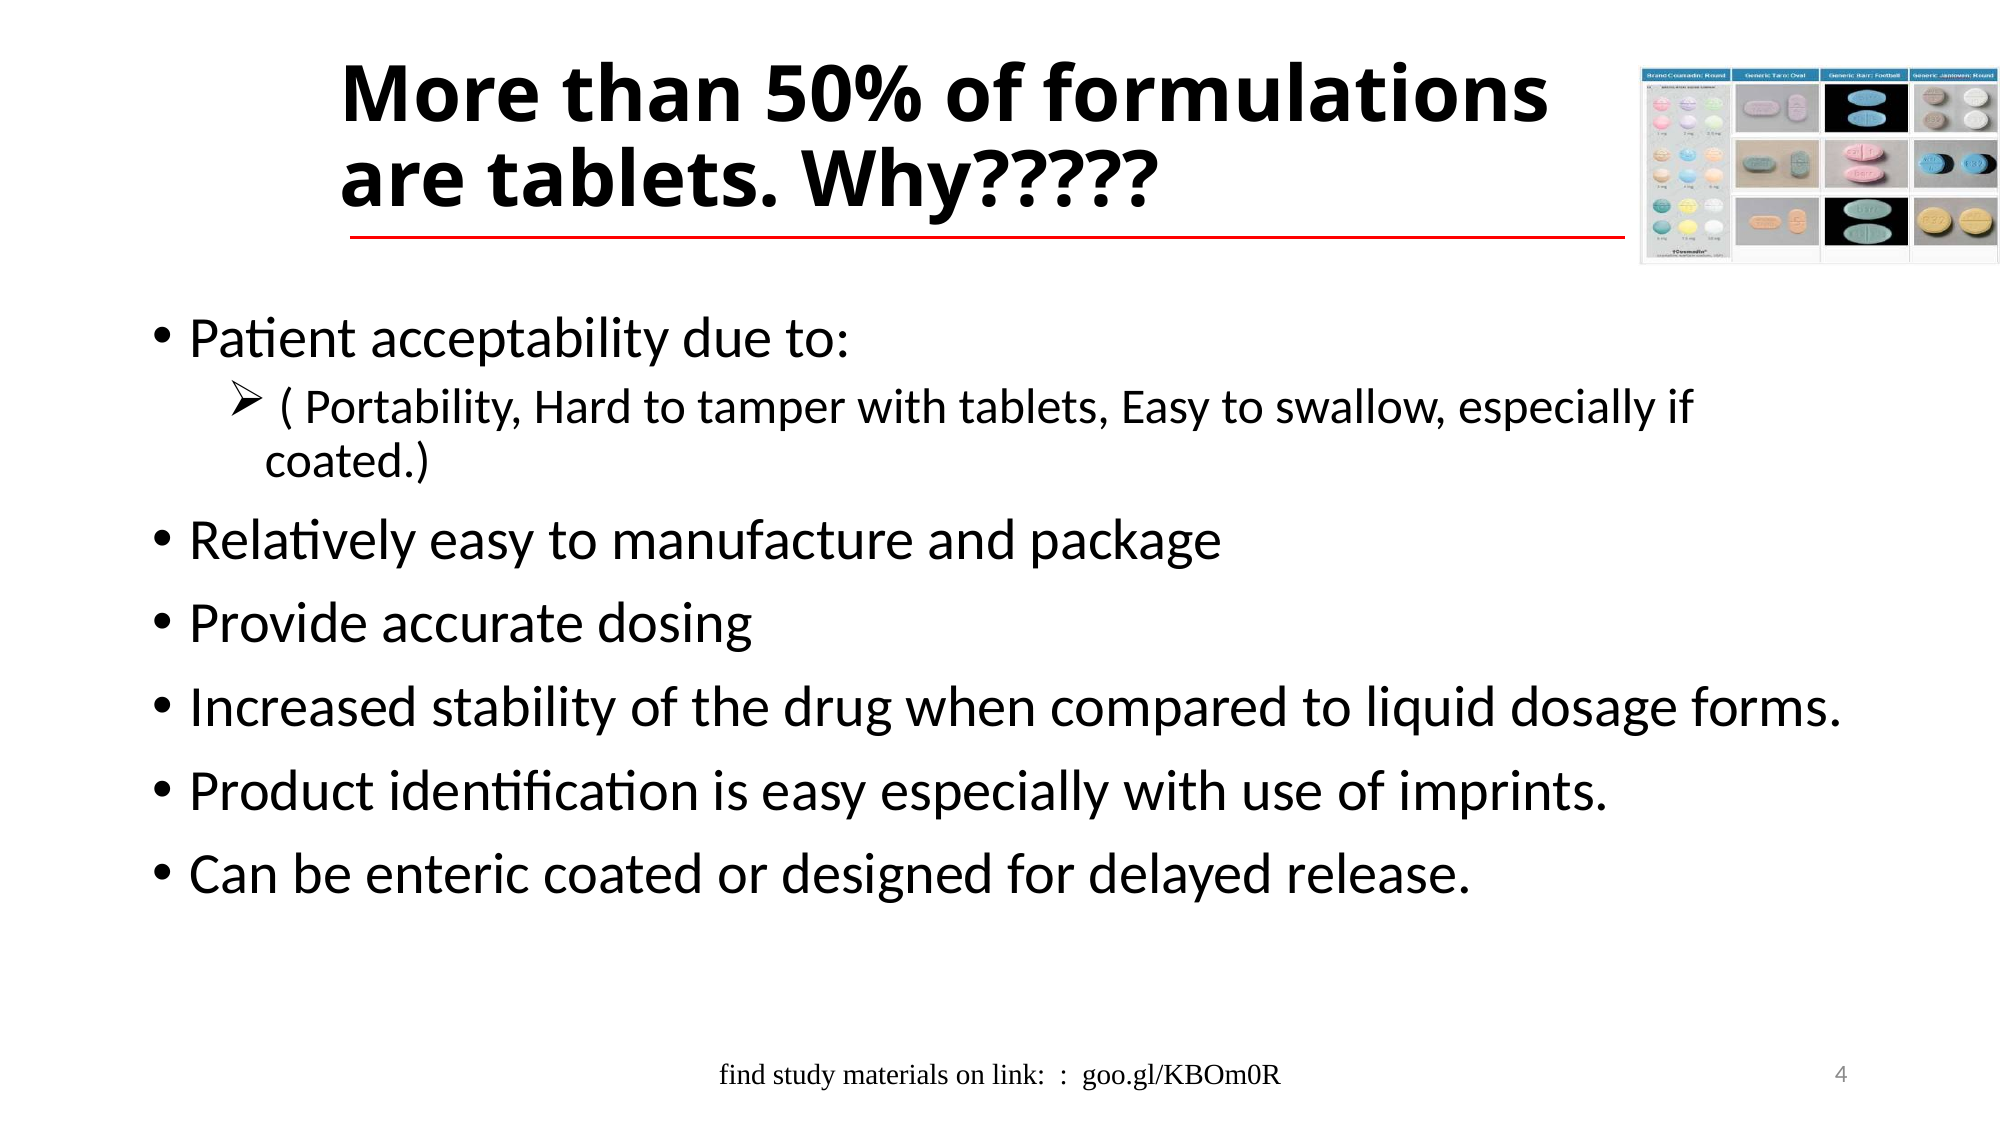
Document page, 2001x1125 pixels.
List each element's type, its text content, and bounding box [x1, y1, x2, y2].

footer find study materials on link: : goo.gl/KBOm0R [662, 1042, 1338, 1103]
picture [1638, 65, 2000, 267]
title More than 50% of formulations are tablets. Why????? [324, 45, 1575, 233]
list Patient acceptability due to: ( Portability, Hard to tamper with tablets, Easy to swallow, especially if coated.) Relatively easy to manufacture and package Provide accurate dosing Increased stability of the drug when compared to liquid dosage forms. Product identification is easy especially with use of imprints. Can be enteric coated or designed for delayed release. [137, 299, 1863, 1014]
slide_number 4 [1412, 1042, 1863, 1103]
